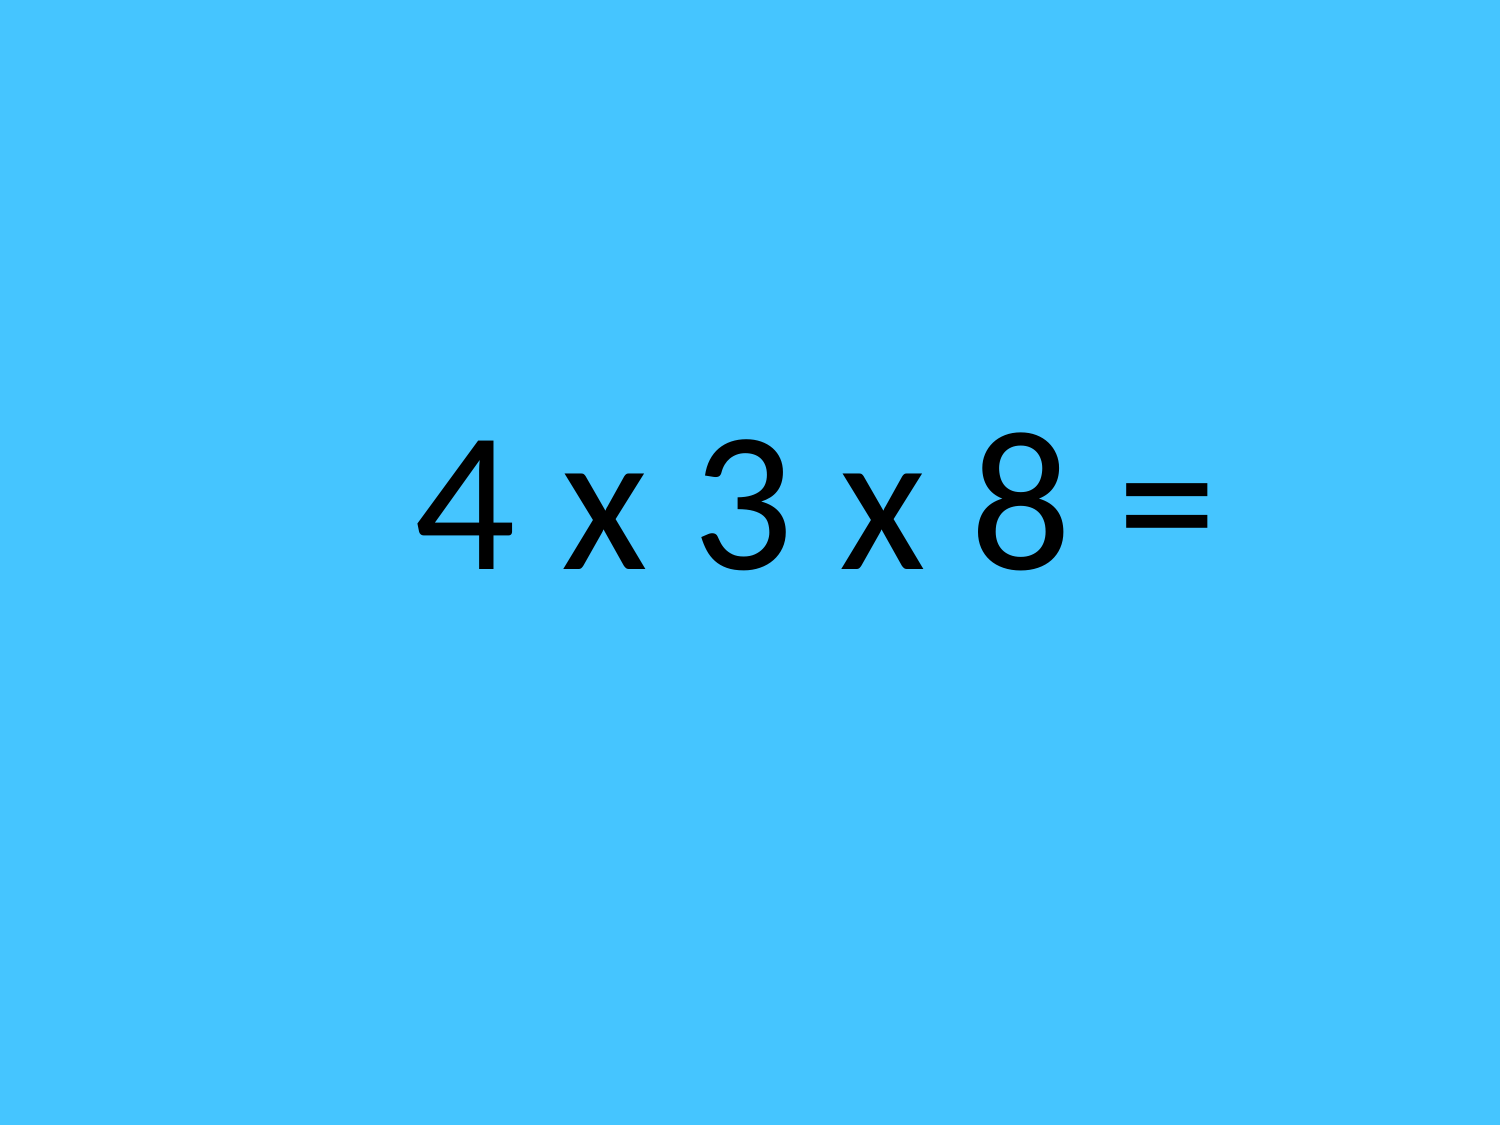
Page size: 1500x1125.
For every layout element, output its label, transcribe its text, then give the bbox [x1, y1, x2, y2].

text_box 4 x 3 x 8 = [399, 362, 1263, 618]
